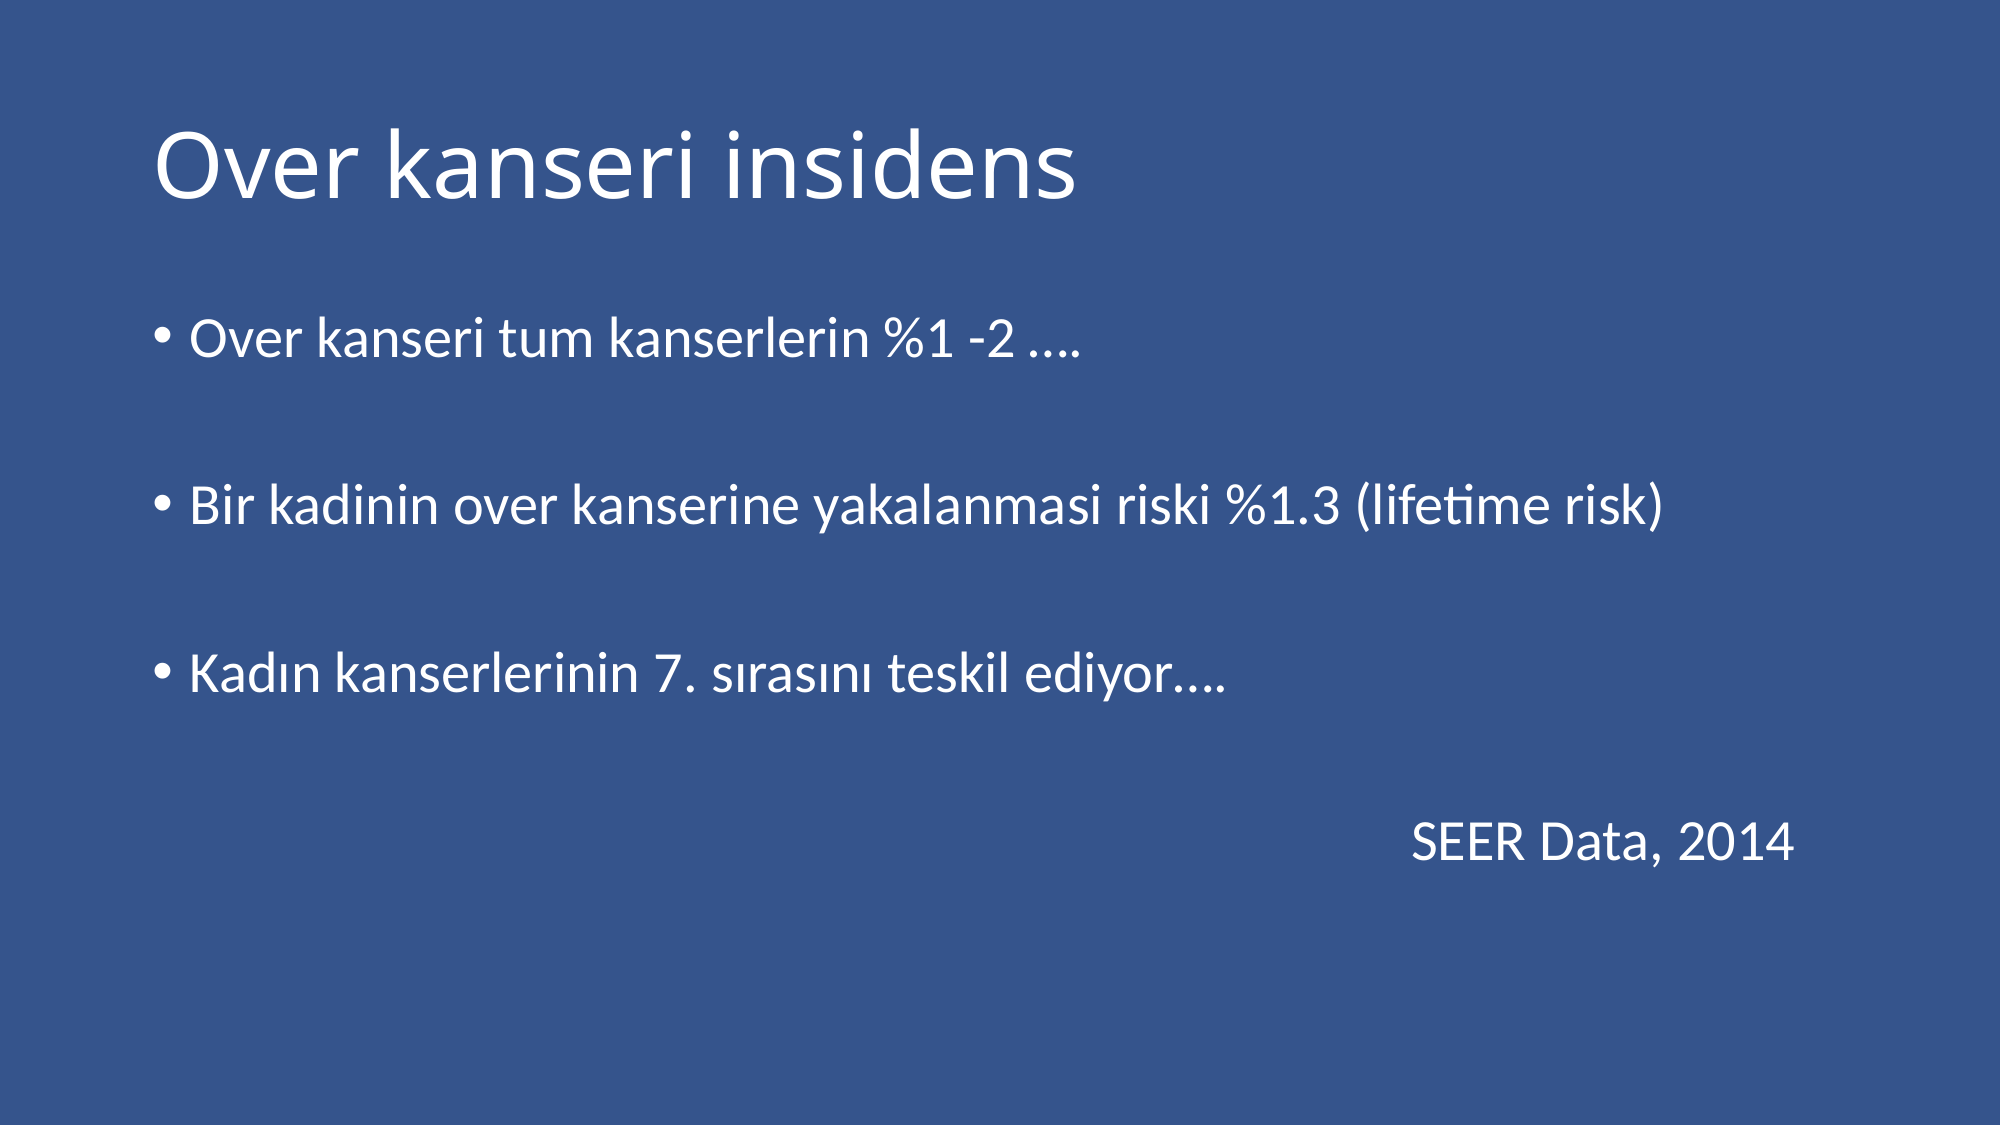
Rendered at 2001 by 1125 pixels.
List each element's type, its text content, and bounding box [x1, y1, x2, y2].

title Over kanseri insidens [137, 59, 1863, 278]
list Over kanseri tum kanserlerin %1 -2 …. Bir kadinin over kanserine yakalanmasi riski %1.3 (lifetime risk) Kadın kanserlerinin 7. sırasını teskil ediyor…. SEER Data, 2014 [137, 299, 1863, 1014]
